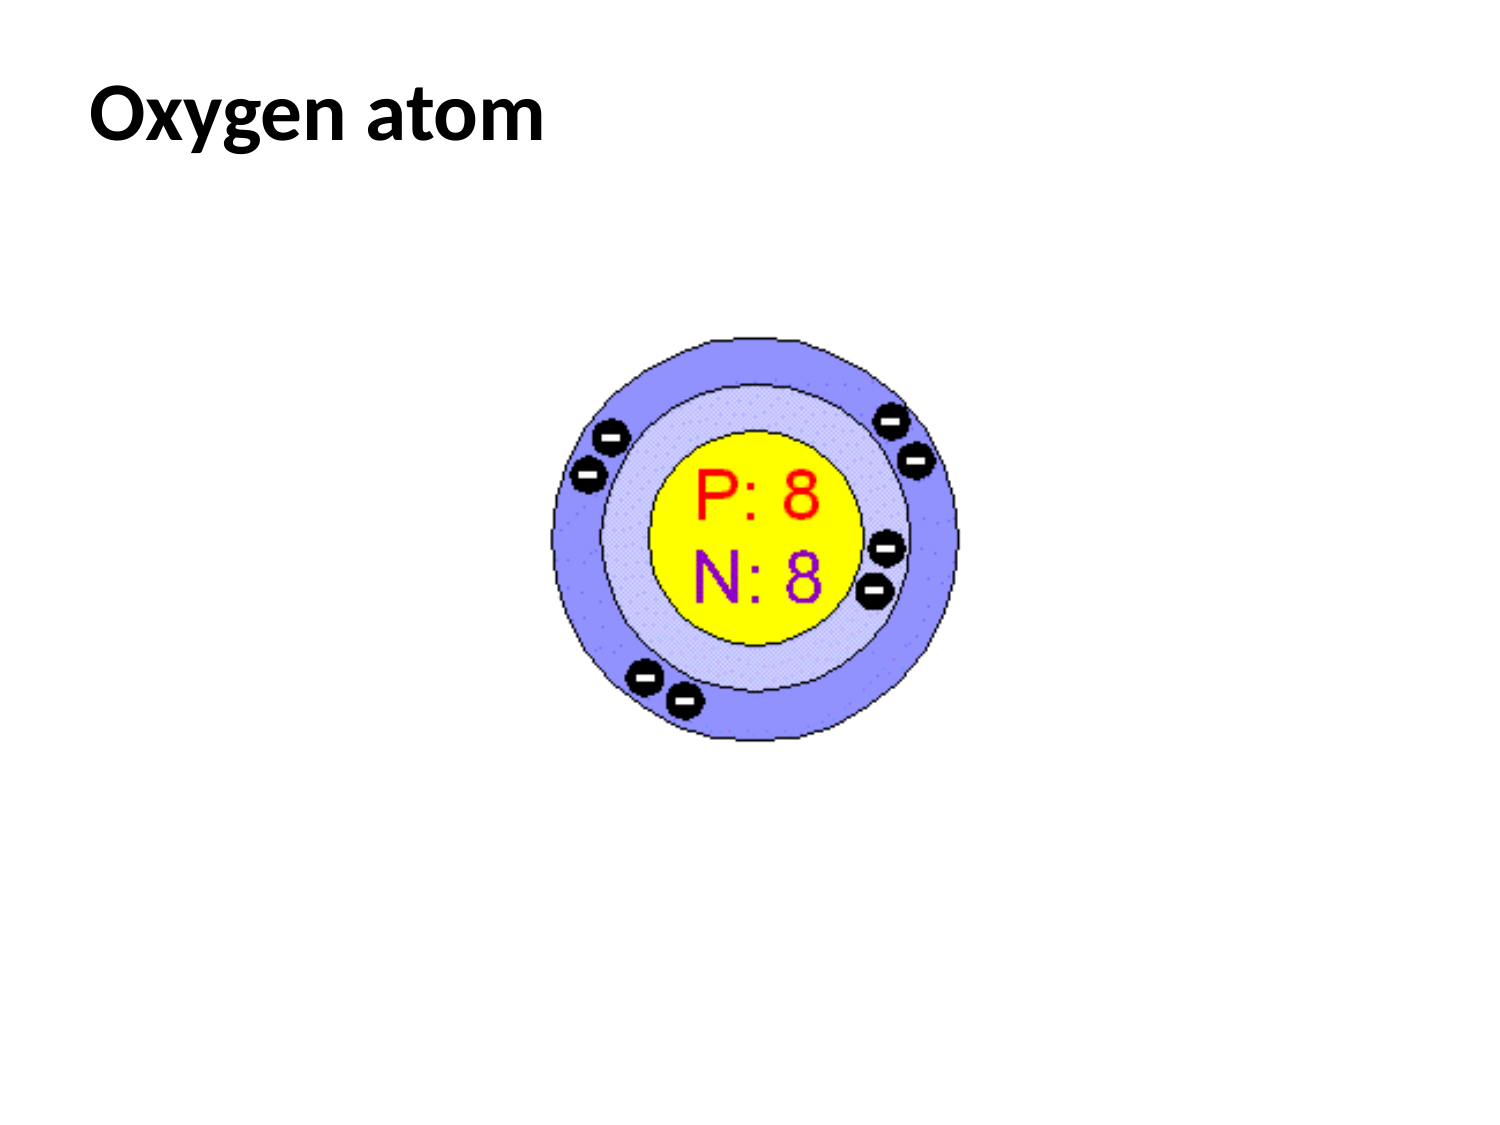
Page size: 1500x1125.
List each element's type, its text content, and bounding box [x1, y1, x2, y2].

picture [526, 308, 988, 763]
text_box Oxygen atom [75, 50, 850, 165]
